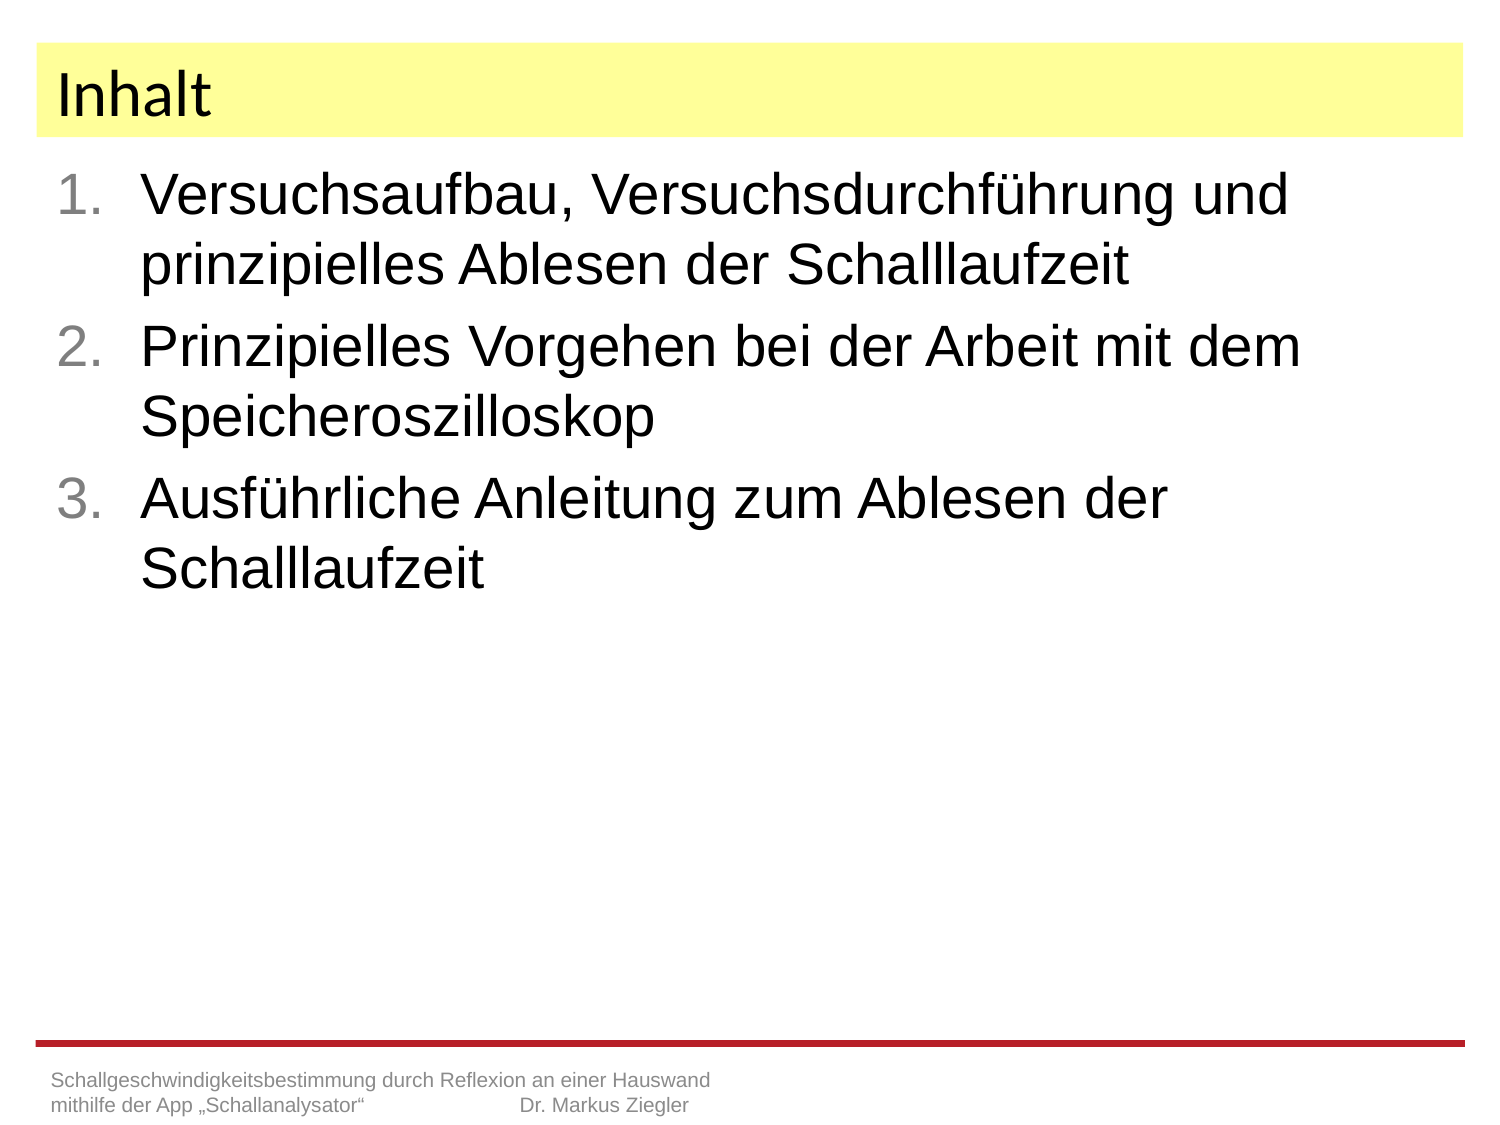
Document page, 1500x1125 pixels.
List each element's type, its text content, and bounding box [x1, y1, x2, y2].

title Inhalt [41, 42, 1459, 149]
footer Schallgeschwindigkeitsbestimmung durch Reflexion an einer Hauswand mithilfe der App „Schallanalysator“ Dr. Markus Ziegler [35, 1061, 768, 1122]
list Versuchsaufbau, Versuchsdurchführung und prinzipielles Ablesen der Schalllaufzeit Prinzipielles Vorgehen bei der Arbeit mit dem Speicheroszilloskop Ausführliche Anleitung zum Ablesen der Schalllaufzeit [41, 149, 1459, 1024]
